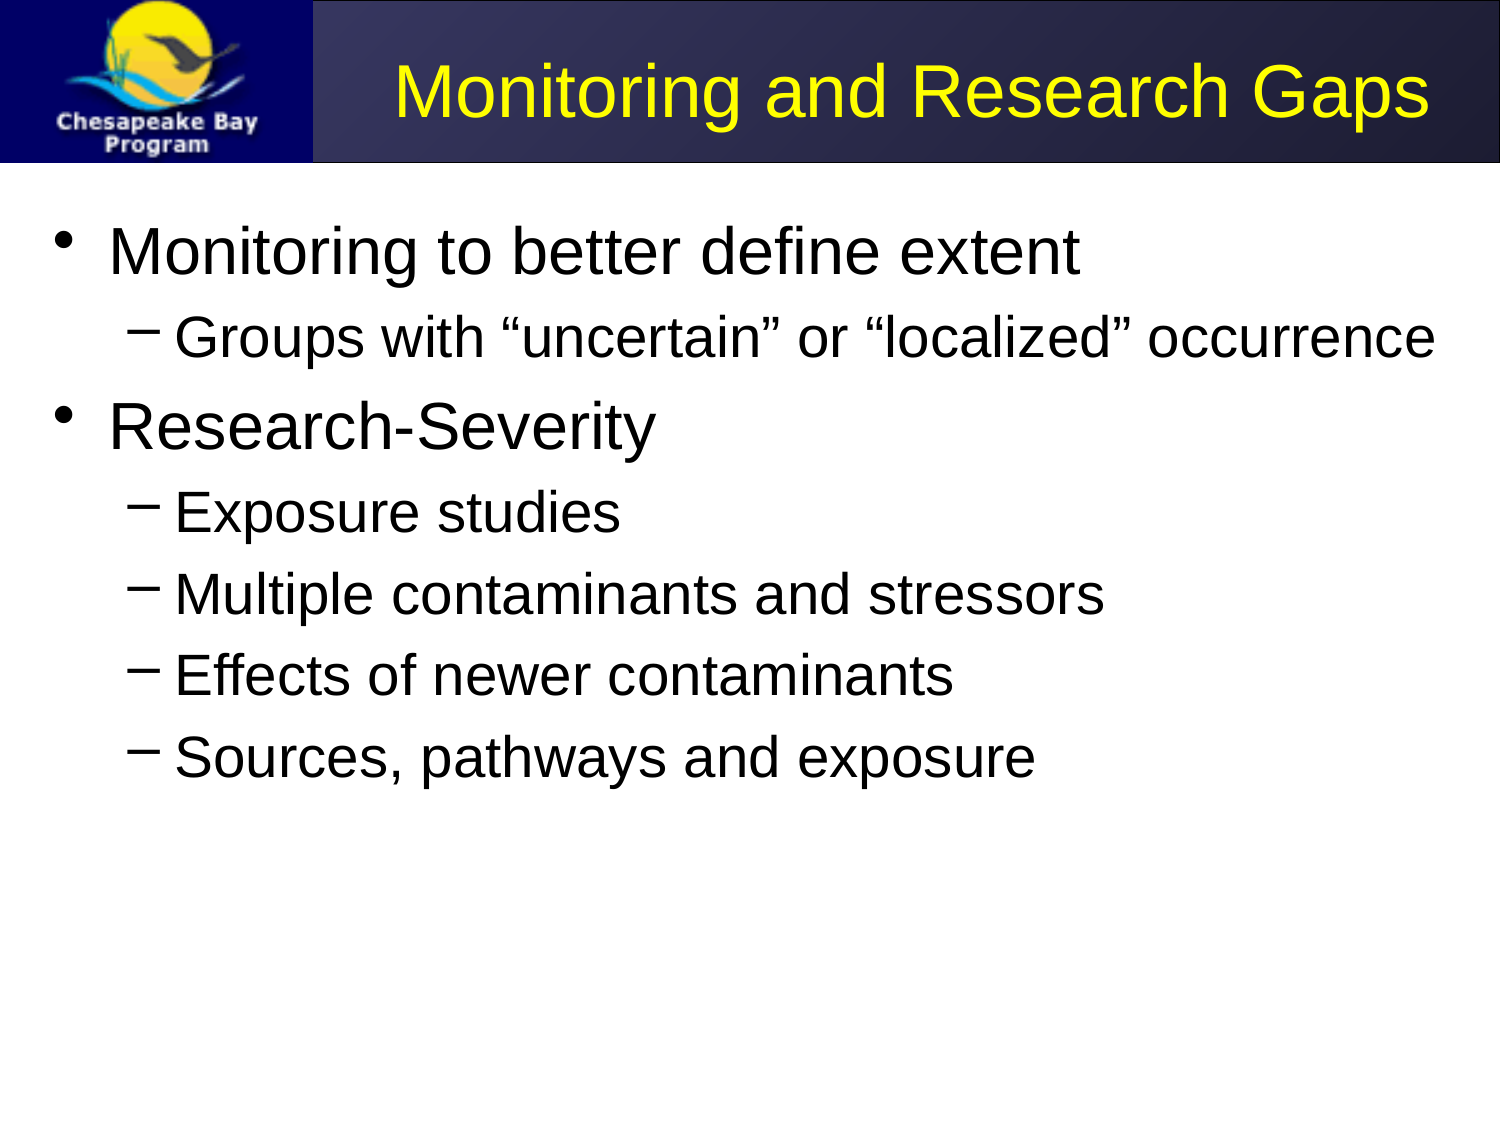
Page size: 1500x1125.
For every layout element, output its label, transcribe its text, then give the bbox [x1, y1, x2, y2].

picture [0, 0, 313, 163]
list Monitoring to better define extent Groups with “uncertain” or “localized” occurrence Research-Severity Exposure studies Multiple contaminants and stressors Effects of newer contaminants Sources, pathways and exposure [37, 199, 1463, 1088]
title Monitoring and Research Gaps [324, 0, 1500, 176]
